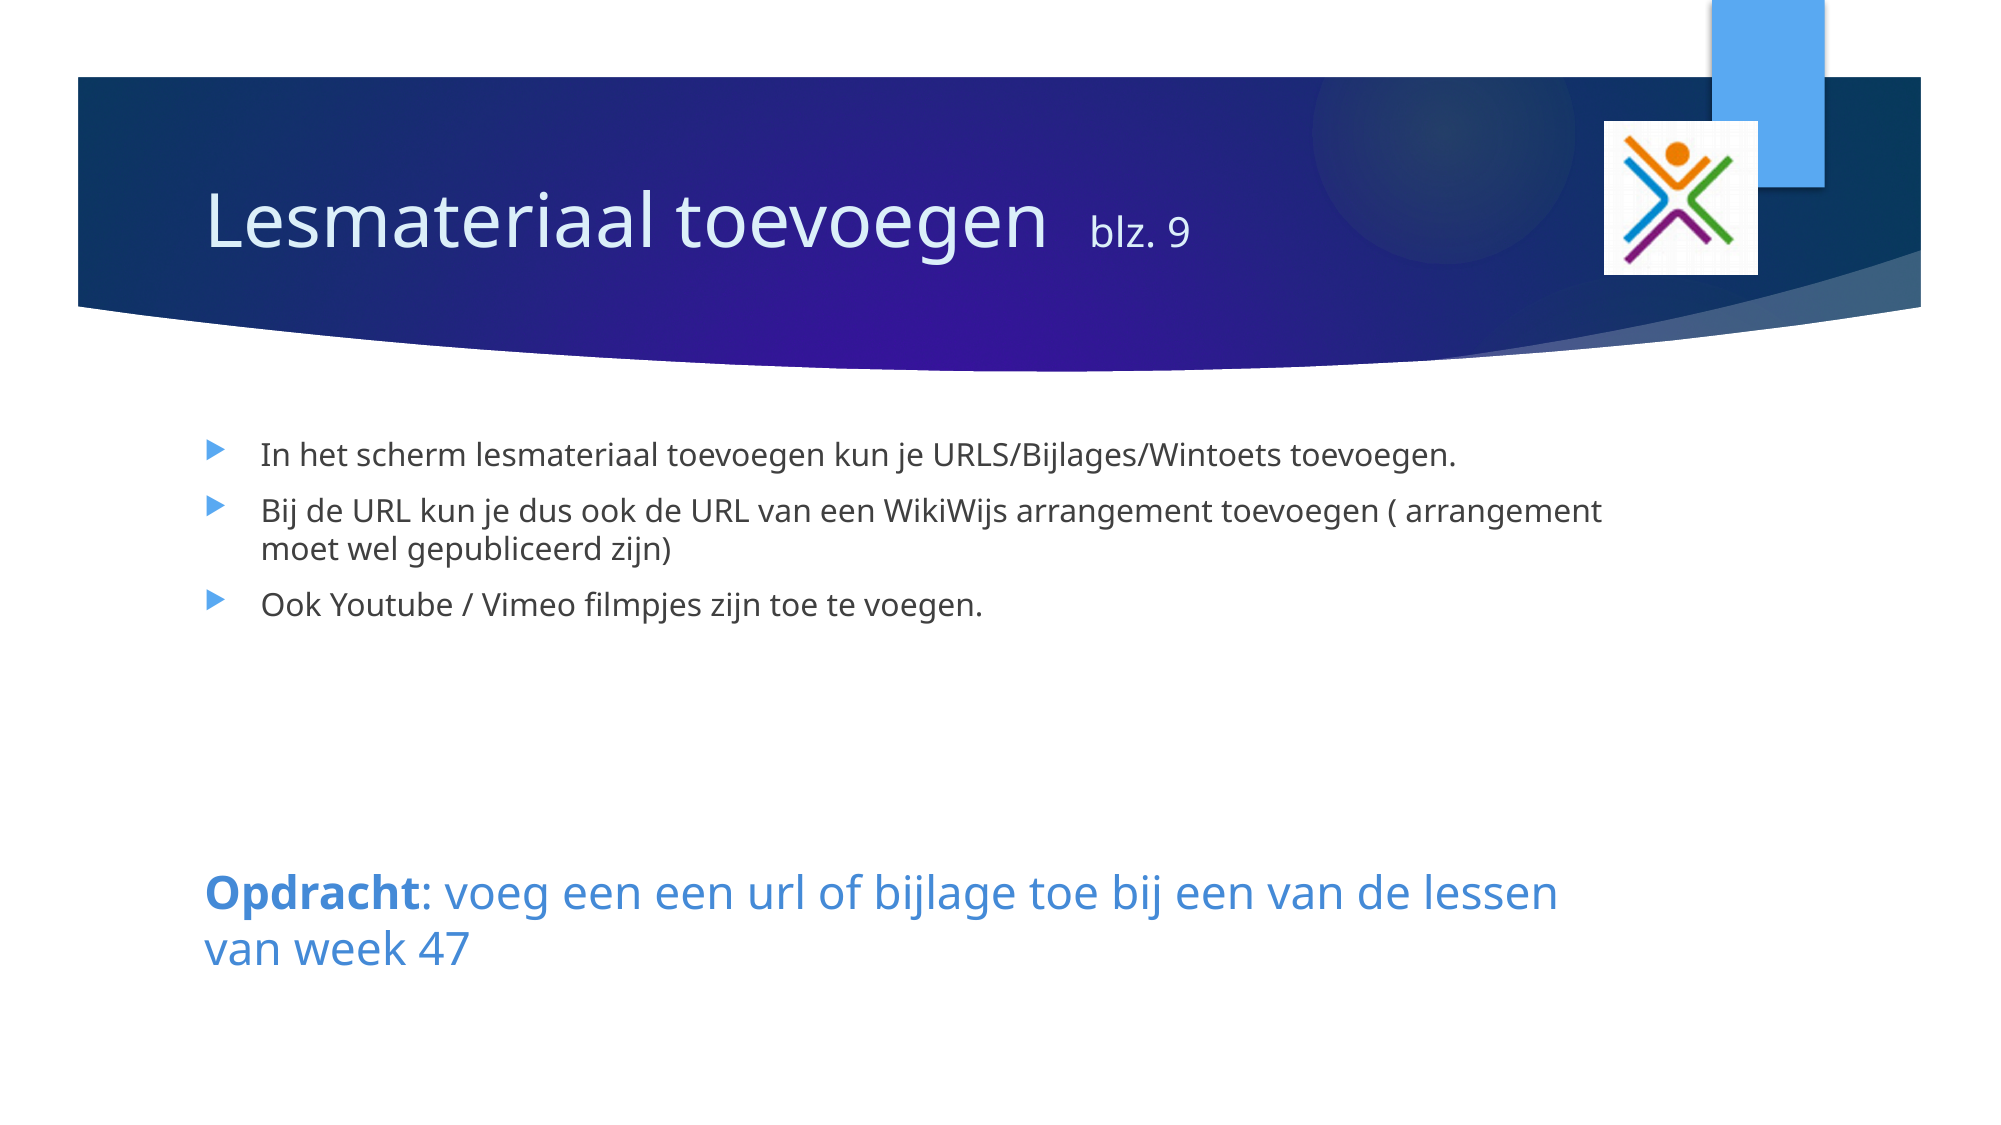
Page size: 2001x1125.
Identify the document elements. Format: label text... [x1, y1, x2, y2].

picture [1604, 121, 1759, 276]
list In het scherm lesmateriaal toevoegen kun je URLS/Bijlages/Wintoets toevoegen. Bij de URL kun je dus ook de URL van een WikiWijs arrangement toevoegen ( arrangement moet wel gepubliceerd zijn) Ook Youtube / Vimeo filmpjes zijn toe te voegen. Opdracht: voeg een een url of bijlage toe bij een van de lessen van week 47 [189, 427, 1638, 988]
title Lesmateriaal toevoegen blz. 9 [189, 159, 1598, 276]
